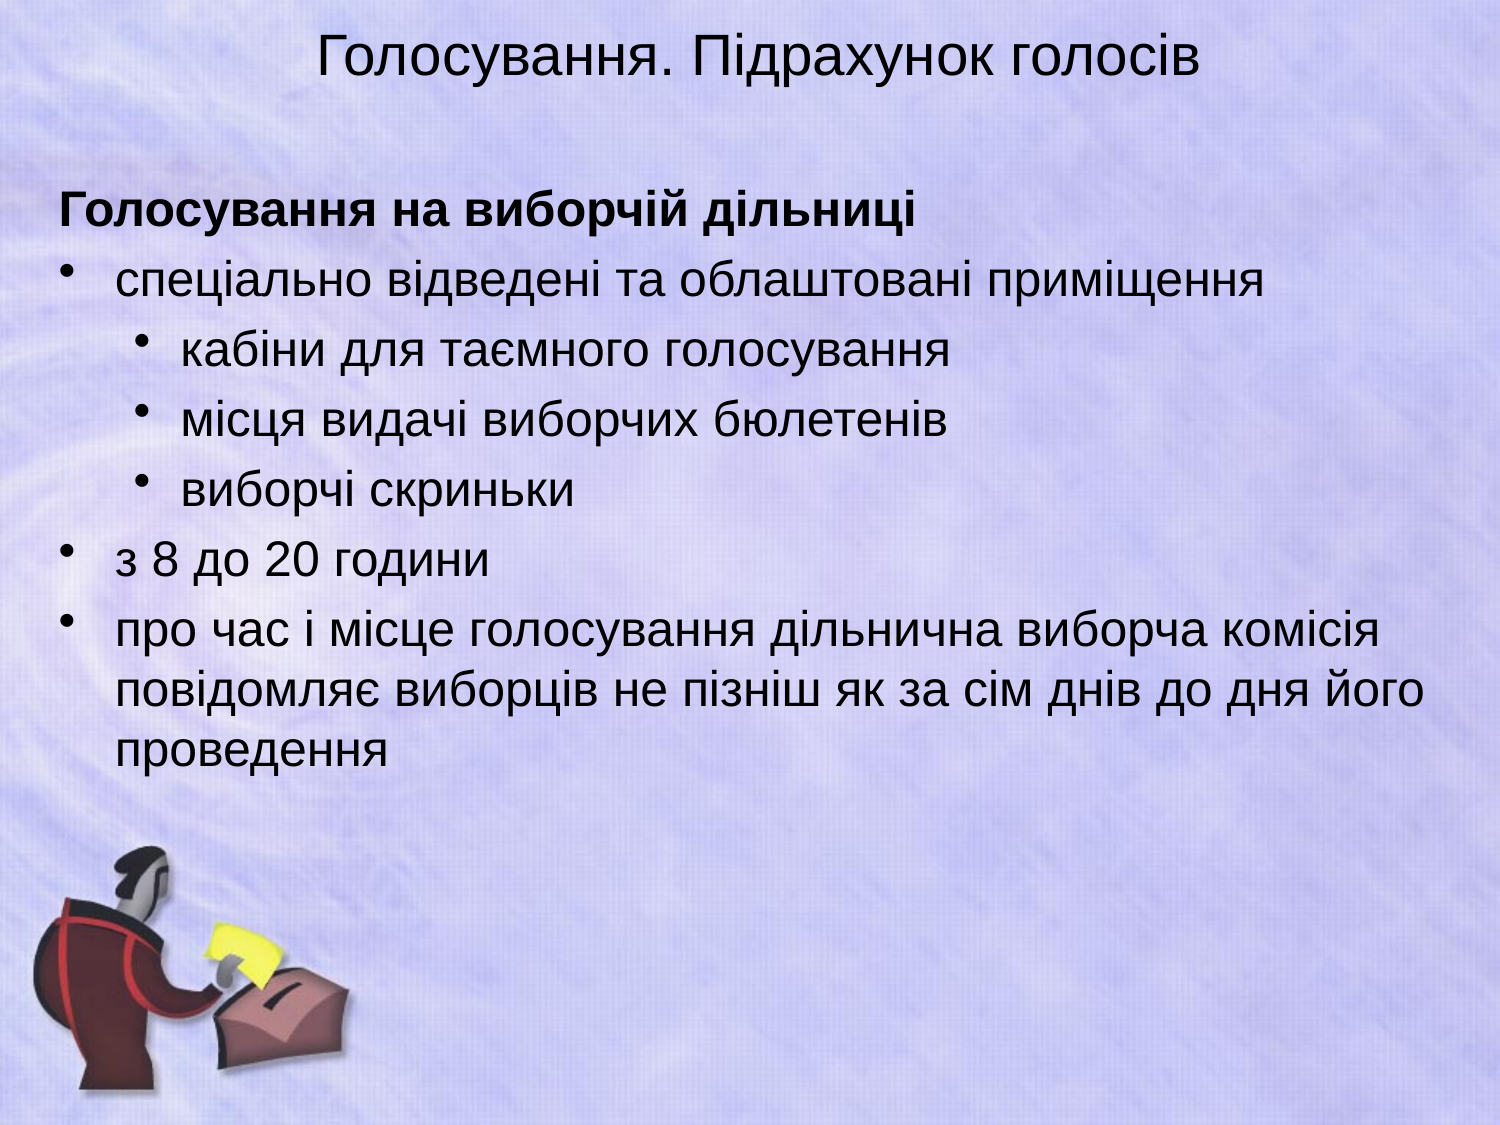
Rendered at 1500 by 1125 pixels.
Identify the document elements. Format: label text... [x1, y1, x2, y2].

title Голосування. Підрахунок голосів [38, 44, 1480, 165]
picture [0, 0, 1500, 1125]
list Голосування на виборчій дільниці спеціально відведені та облаштовані приміщення кабіни для таємного голосування місця видачі виборчих бюлетенів виборчі скриньки з 8 до 20 години про час і місце голосування дільнична виборча комісія повідомляє виборців не пізніш як за сім днів до дня його проведення [43, 168, 1500, 942]
